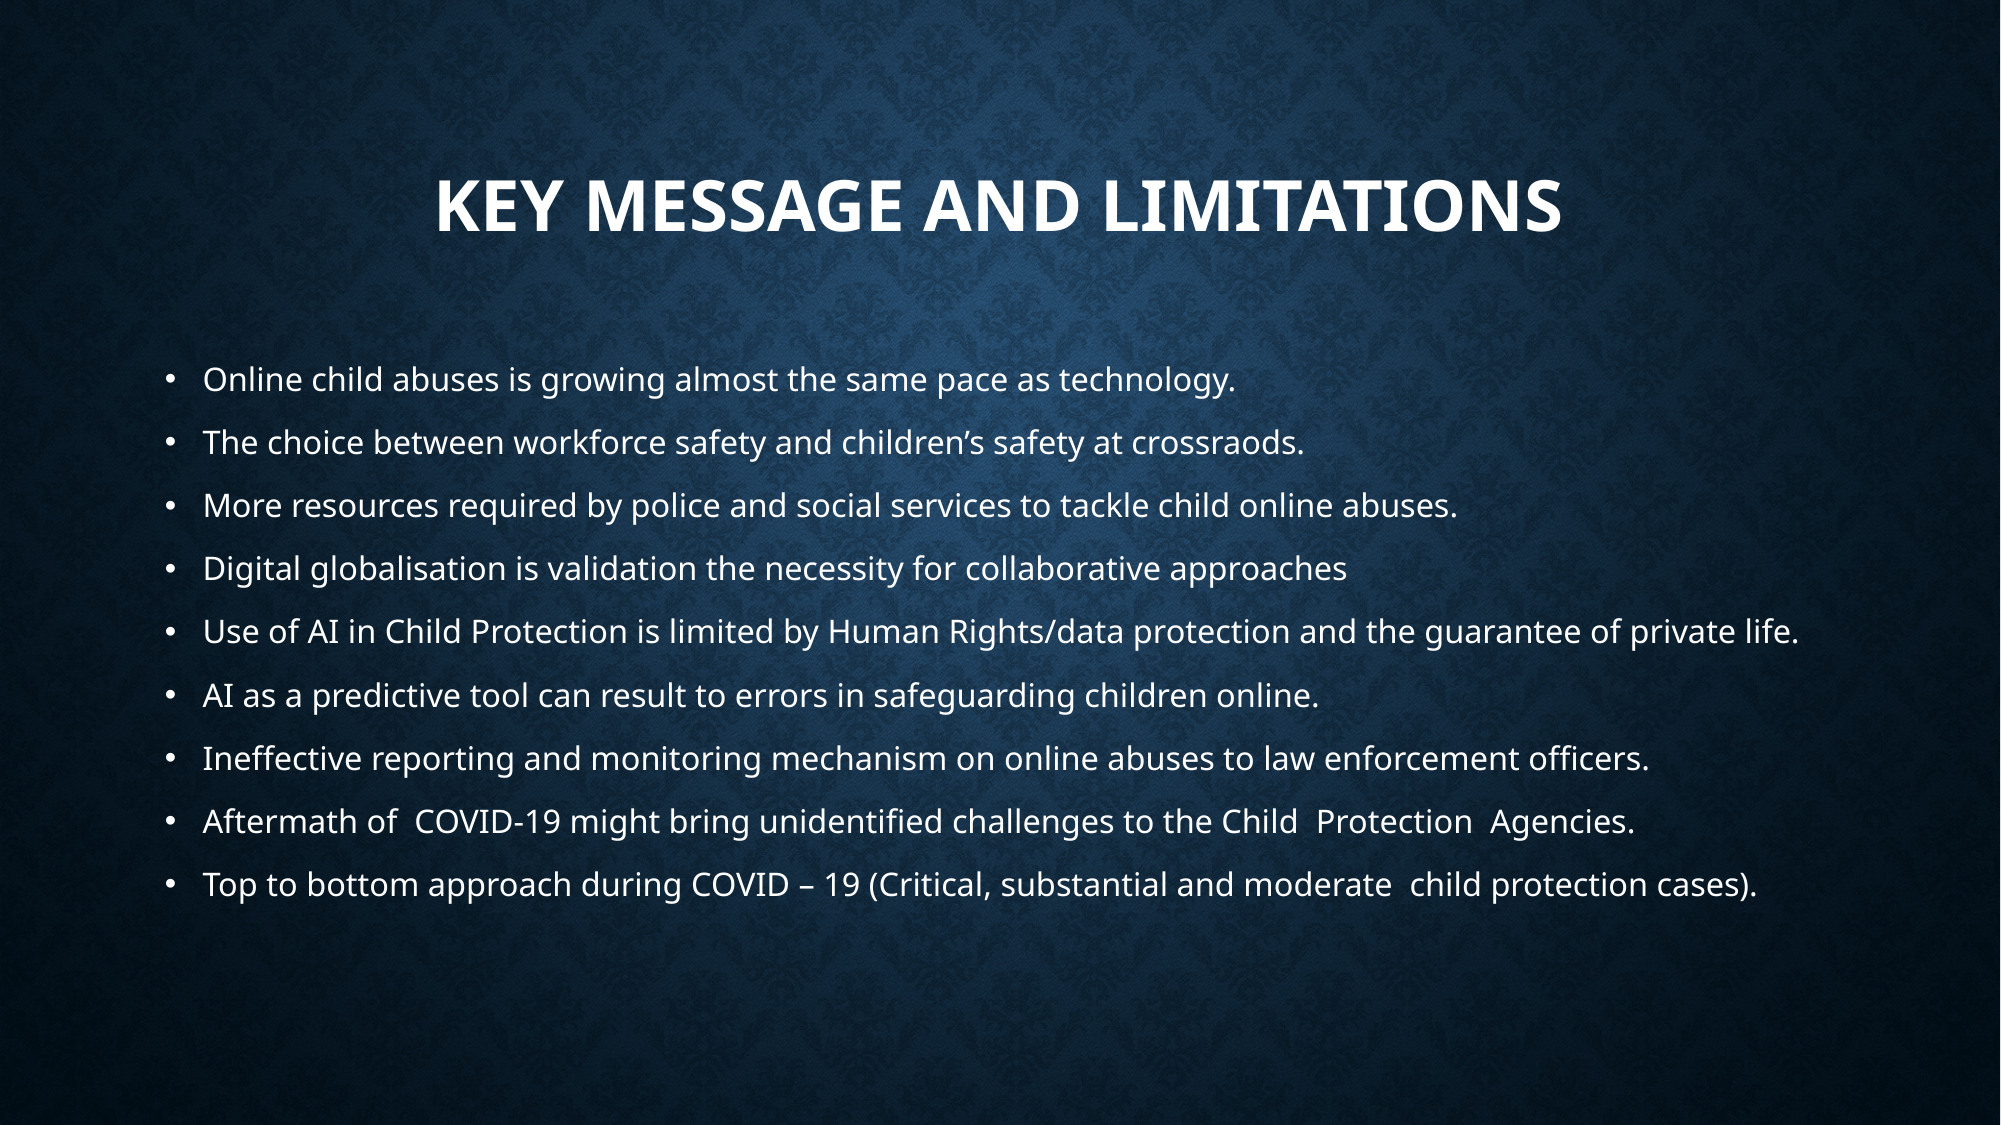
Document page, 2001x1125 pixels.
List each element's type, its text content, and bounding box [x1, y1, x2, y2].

title Key message and Limitations [149, 99, 1849, 318]
list Online child abuses is growing almost the same pace as technology. The choice between workforce safety and children’s safety at crossraods. More resources required by police and social services to tackle child online abuses. Digital globalisation is validation the necessity for collaborative approaches Use of AI in Child Protection is limited by Human Rights/data protection and the guarantee of private life. AI as a predictive tool can result to errors in safeguarding children online. Ineffective reporting and monitoring mechanism on online abuses to law enforcement officers. Aftermath of COVID-19 might bring unidentified challenges to the Child Protection Agencies. Top to bottom approach during COVID – 19 (Critical, substantial and moderate child protection cases). [149, 343, 1849, 950]
